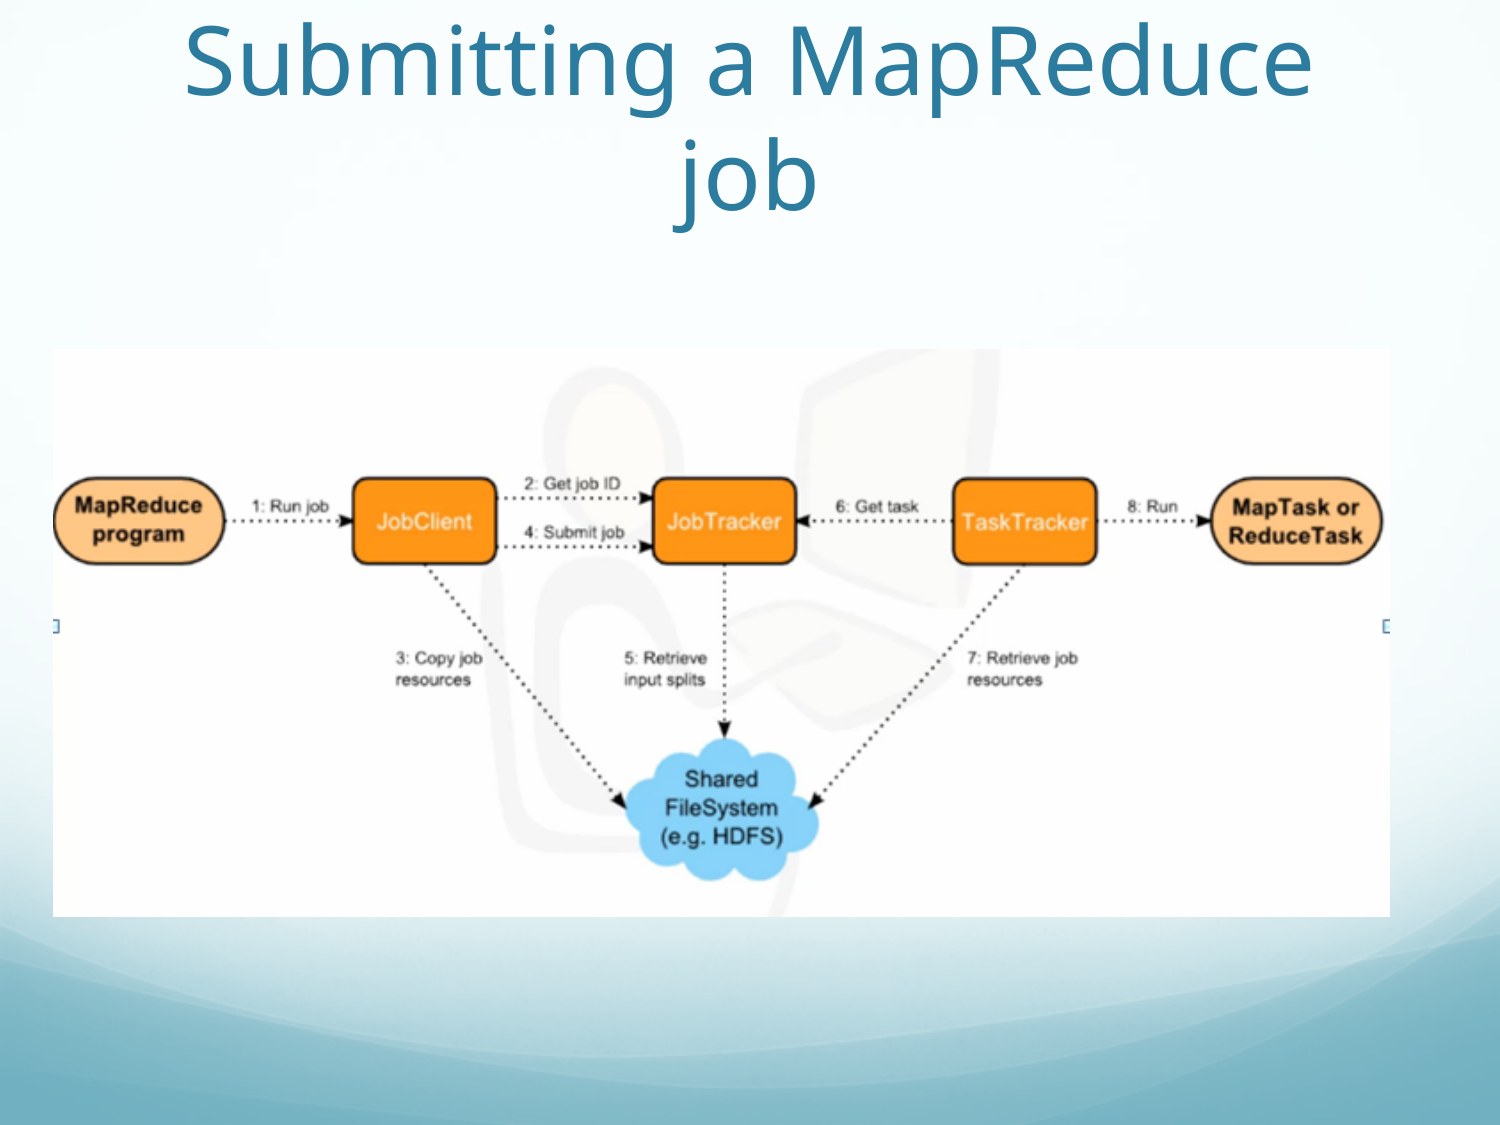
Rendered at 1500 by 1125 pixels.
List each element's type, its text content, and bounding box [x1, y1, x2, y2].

picture [52, 349, 1391, 918]
title Submitting a MapReduce job [90, 17, 1410, 237]
